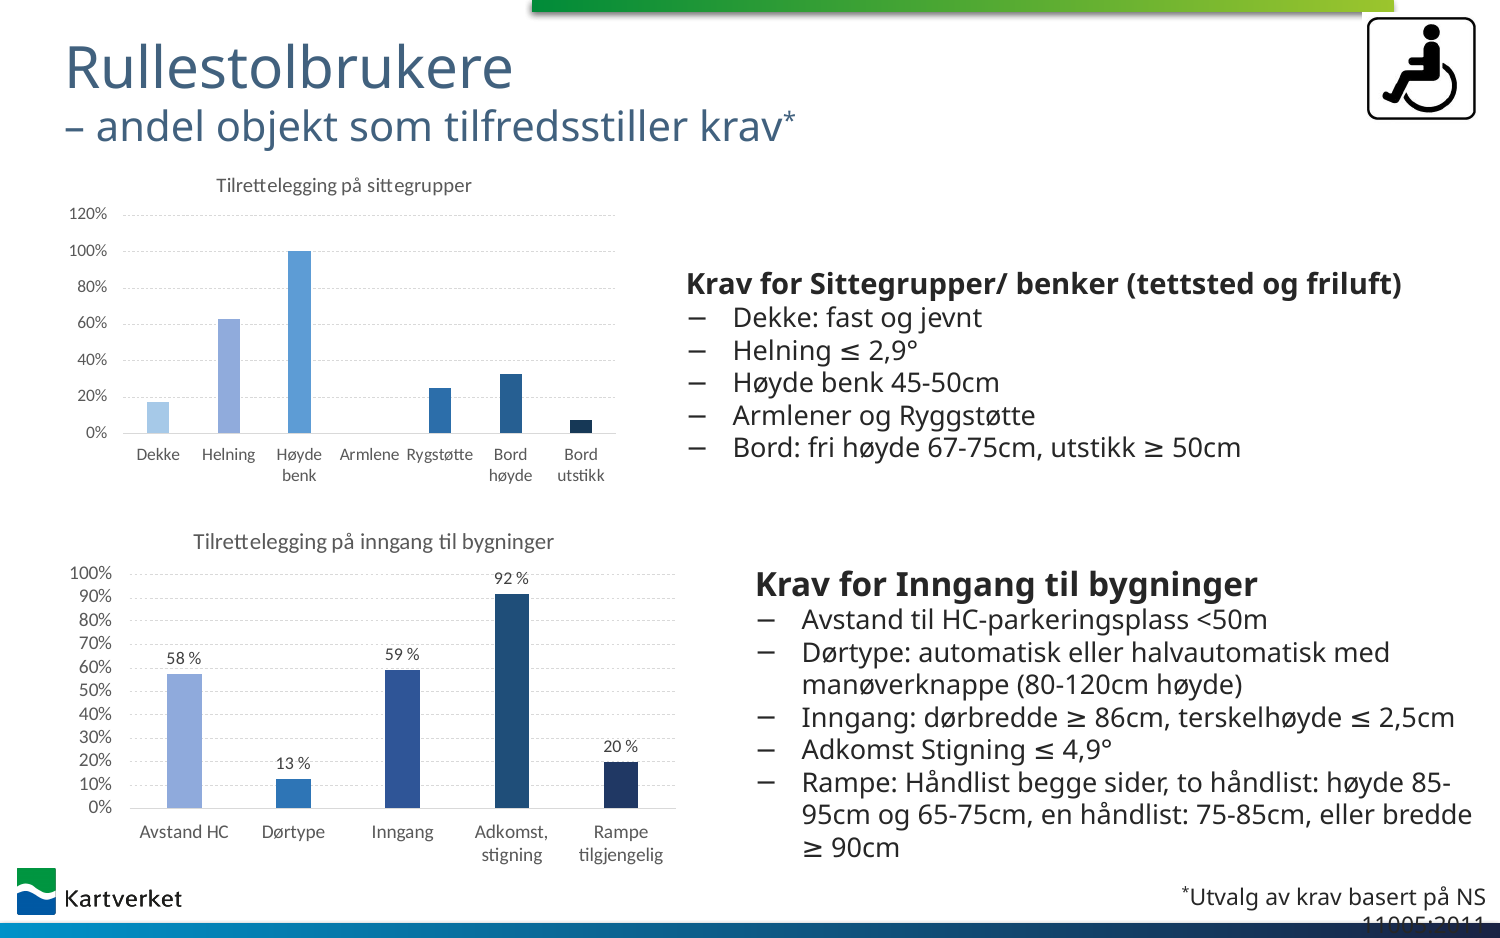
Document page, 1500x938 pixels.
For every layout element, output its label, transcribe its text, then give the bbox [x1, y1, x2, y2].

text_box *Utvalg av krav basert på NS 11005:2011 [1068, 873, 1500, 938]
text_box Rullestolbrukere – andel objekt som tilfredsstiller krav* [49, 25, 1431, 158]
text_box Krav for Inngang til bygninger Avstand til HC-parkeringsplass <50m Dørtype: automatisk eller halvautomatisk med manøverknappe (80-120cm høyde) Inngang: dørbredde ≥ 86cm, terskelhøyde ≤ 2,5cm Adkomst Stigning ≤ 4,9° Rampe: Håndlist begge sider, to håndlist: høyde 85-95cm og 65-75cm, en håndlist: 75-85cm, eller bredde ≥ 90cm [740, 555, 1491, 870]
picture [62, 166, 626, 492]
picture [62, 520, 687, 874]
text_box Krav for Sittegrupper/ benker (tettsted og friluft) Dekke: fast og jevnt Helning ≤ 2,9° Høyde benk 45-50cm Armlener og Ryggstøtte Bord: fri høyde 67-75cm, utstikk ≥ 50cm [670, 258, 1418, 471]
picture [1362, 12, 1481, 126]
